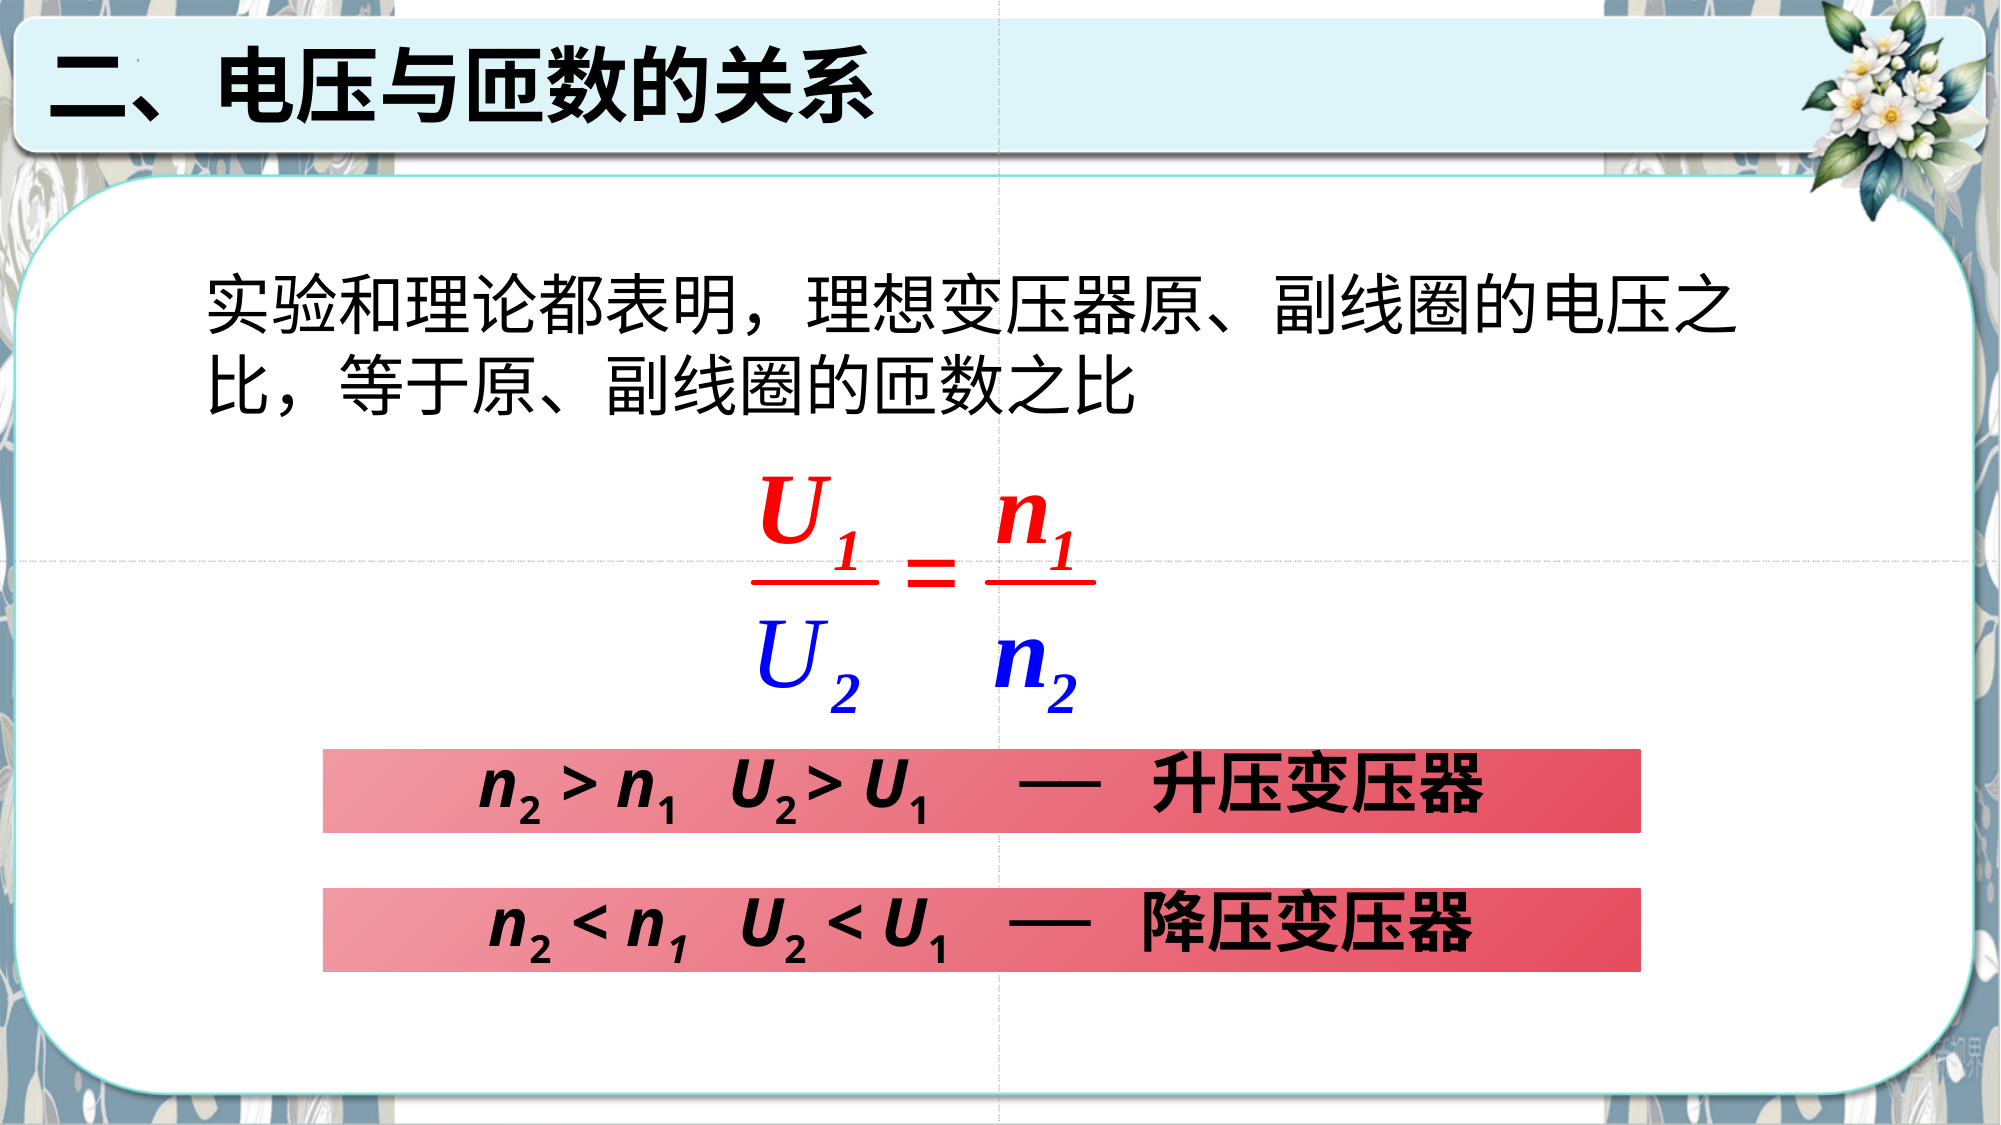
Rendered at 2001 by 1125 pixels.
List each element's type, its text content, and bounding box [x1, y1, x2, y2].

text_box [735, 447, 1116, 735]
text_box n2 < n1 U2 < U1 ── 降压变压器 [322, 888, 1641, 972]
text_box 二、电压与匝数的关系 [31, 25, 1228, 141]
text_box 实验和理论都表明，理想变压器原、副线圈的电压之比，等于原、副线圈的匝数之比 [189, 255, 1809, 431]
text_box n2 > n1 U2 > U1 ── 升压变压器 [322, 749, 1641, 833]
picture [0, 0, 2001, 1125]
